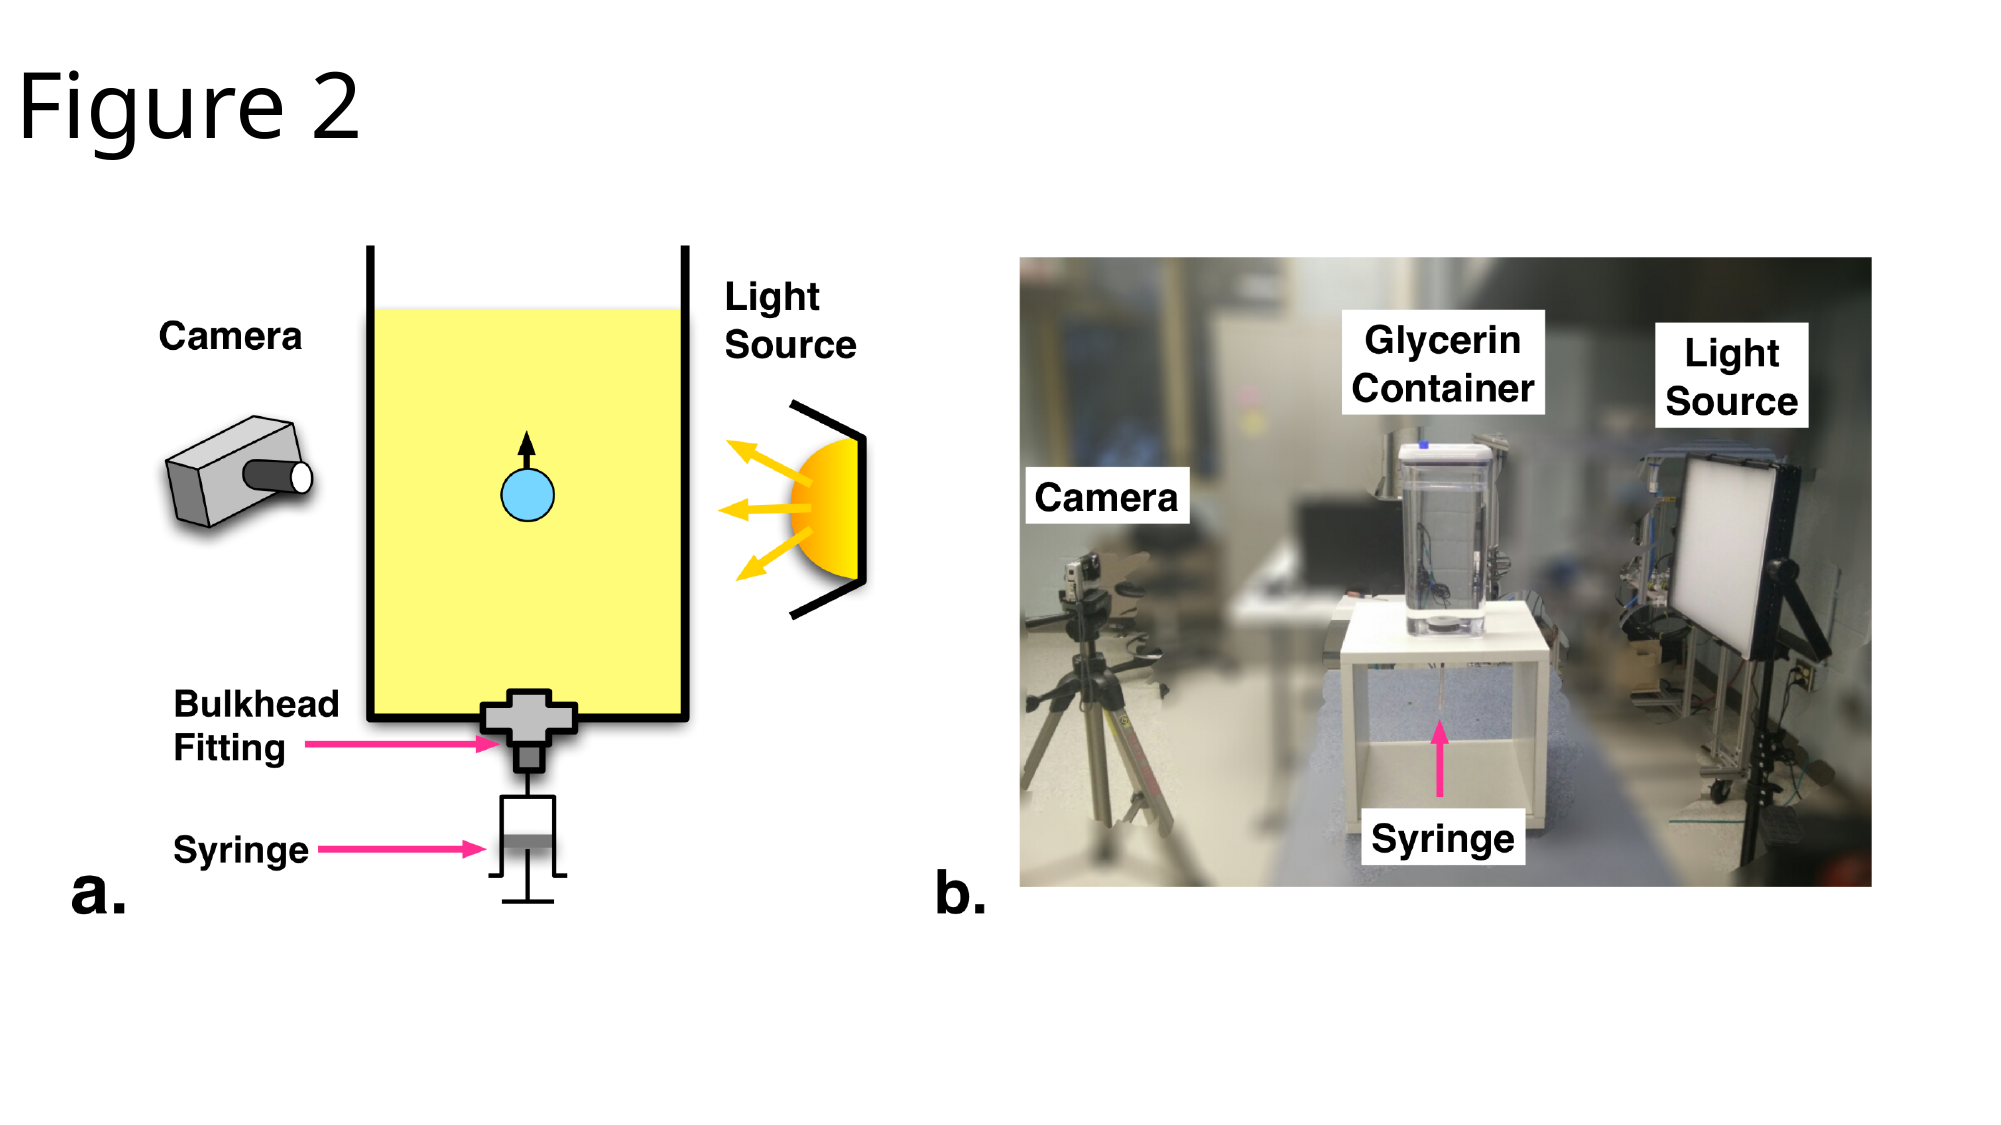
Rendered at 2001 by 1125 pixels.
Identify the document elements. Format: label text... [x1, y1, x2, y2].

picture [54, 217, 1894, 944]
title Figure 2 [0, 0, 1725, 218]
